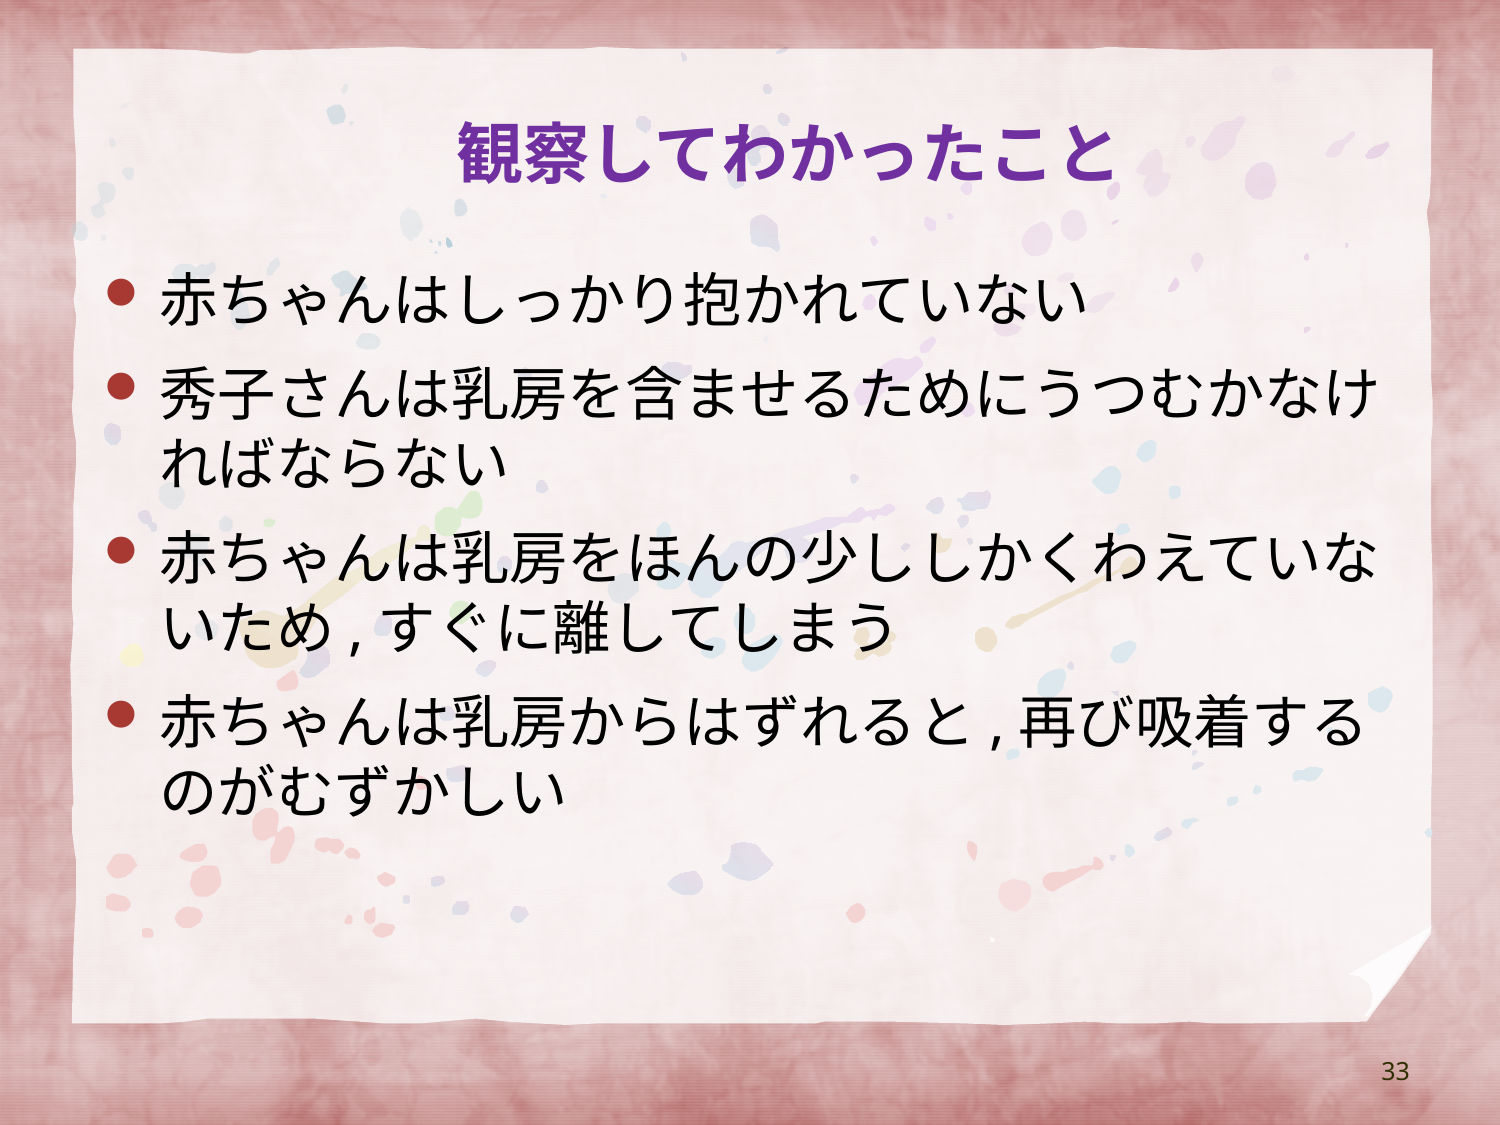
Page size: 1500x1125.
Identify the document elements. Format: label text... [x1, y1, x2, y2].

list 赤ちゃんはしっかり抱かれていない 秀子さんは乳房を含ませるためにうつむかなければならない 赤ちゃんは乳房をほんの少ししかくわえていないため,すぐに離してしまう 赤ちゃんは乳房からはずれると,再び吸着するのがむずかしい [88, 255, 1407, 1059]
slide_number 33 [1074, 1042, 1425, 1103]
title 観察してわかったこと [152, 93, 1360, 212]
